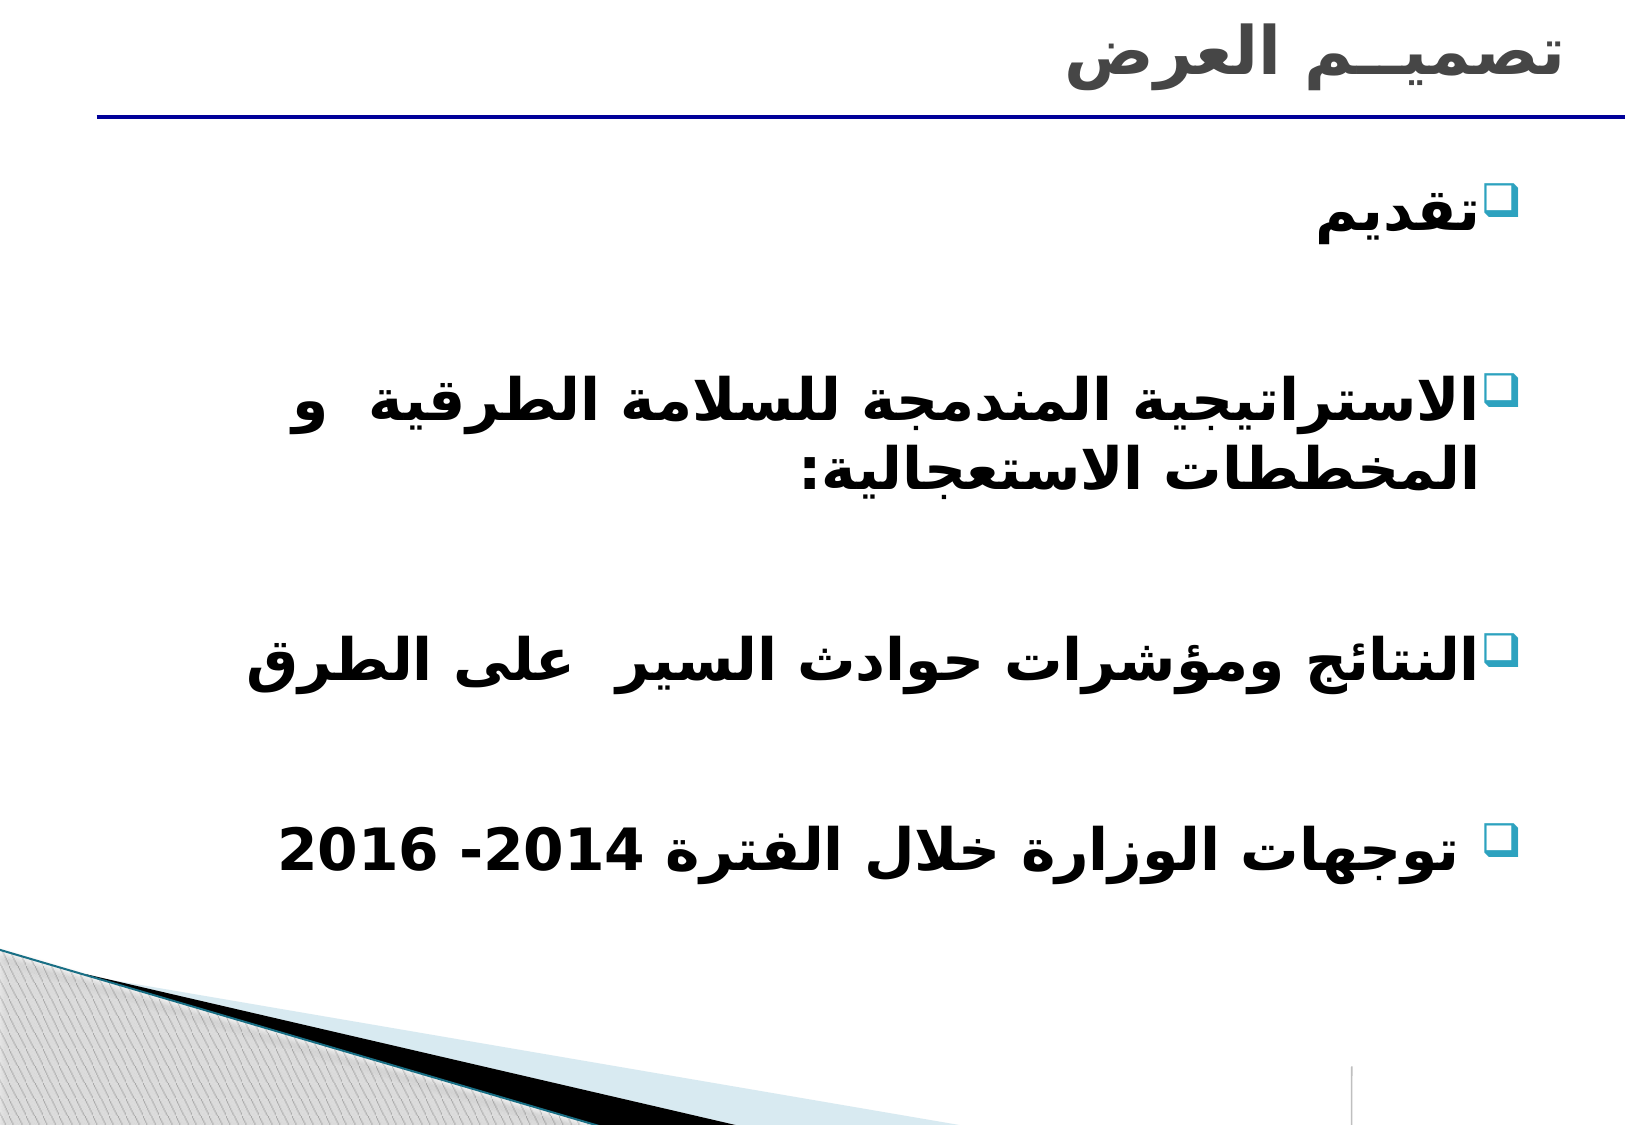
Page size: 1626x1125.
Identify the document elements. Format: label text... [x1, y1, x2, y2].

title تصميــم العرض [100, 0, 1581, 96]
list تقديم الاستراتيجية المندمجة للسلامة الطرقية و المخططات الاستعجالية: النتائج ومؤشرات حوادث السير على الطرق توجهات الوزارة خلال الفترة 2014- 2016 [109, 163, 1556, 985]
